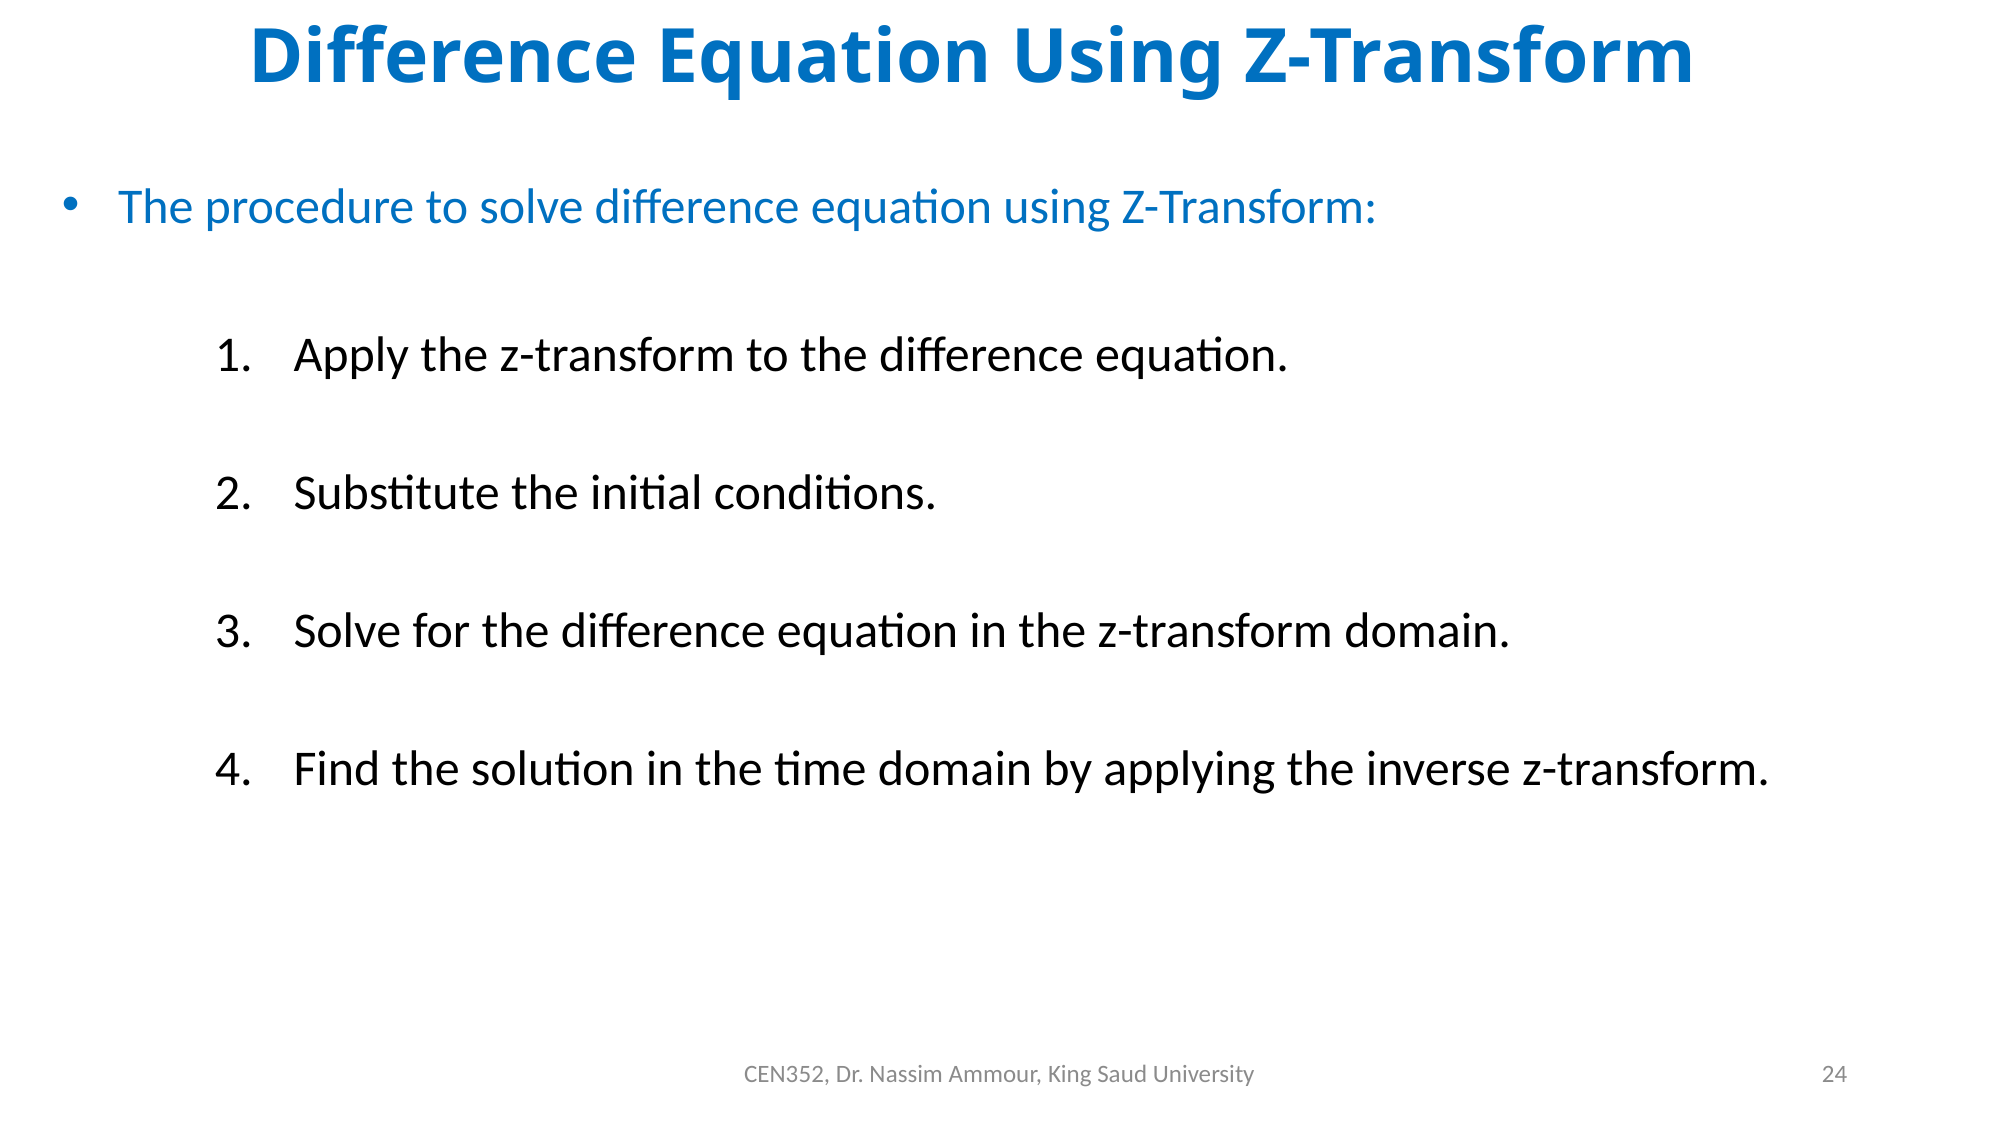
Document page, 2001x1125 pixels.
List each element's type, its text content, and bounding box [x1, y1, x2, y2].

text_box Difference Equation Using Z-Transform [233, 0, 1713, 105]
slide_number 24 [1412, 1042, 1863, 1103]
footer CEN352, Dr. Nassim Ammour, King Saud University [662, 1042, 1338, 1103]
text_box Apply the z-transform to the difference equation. Substitute the initial conditions. Solve for the difference equation in the z-transform domain. Find the solution in the time domain by applying the inverse z-transform. [199, 304, 1863, 803]
text_box The procedure to solve difference equation using Z-Transform: [47, 165, 1405, 241]
